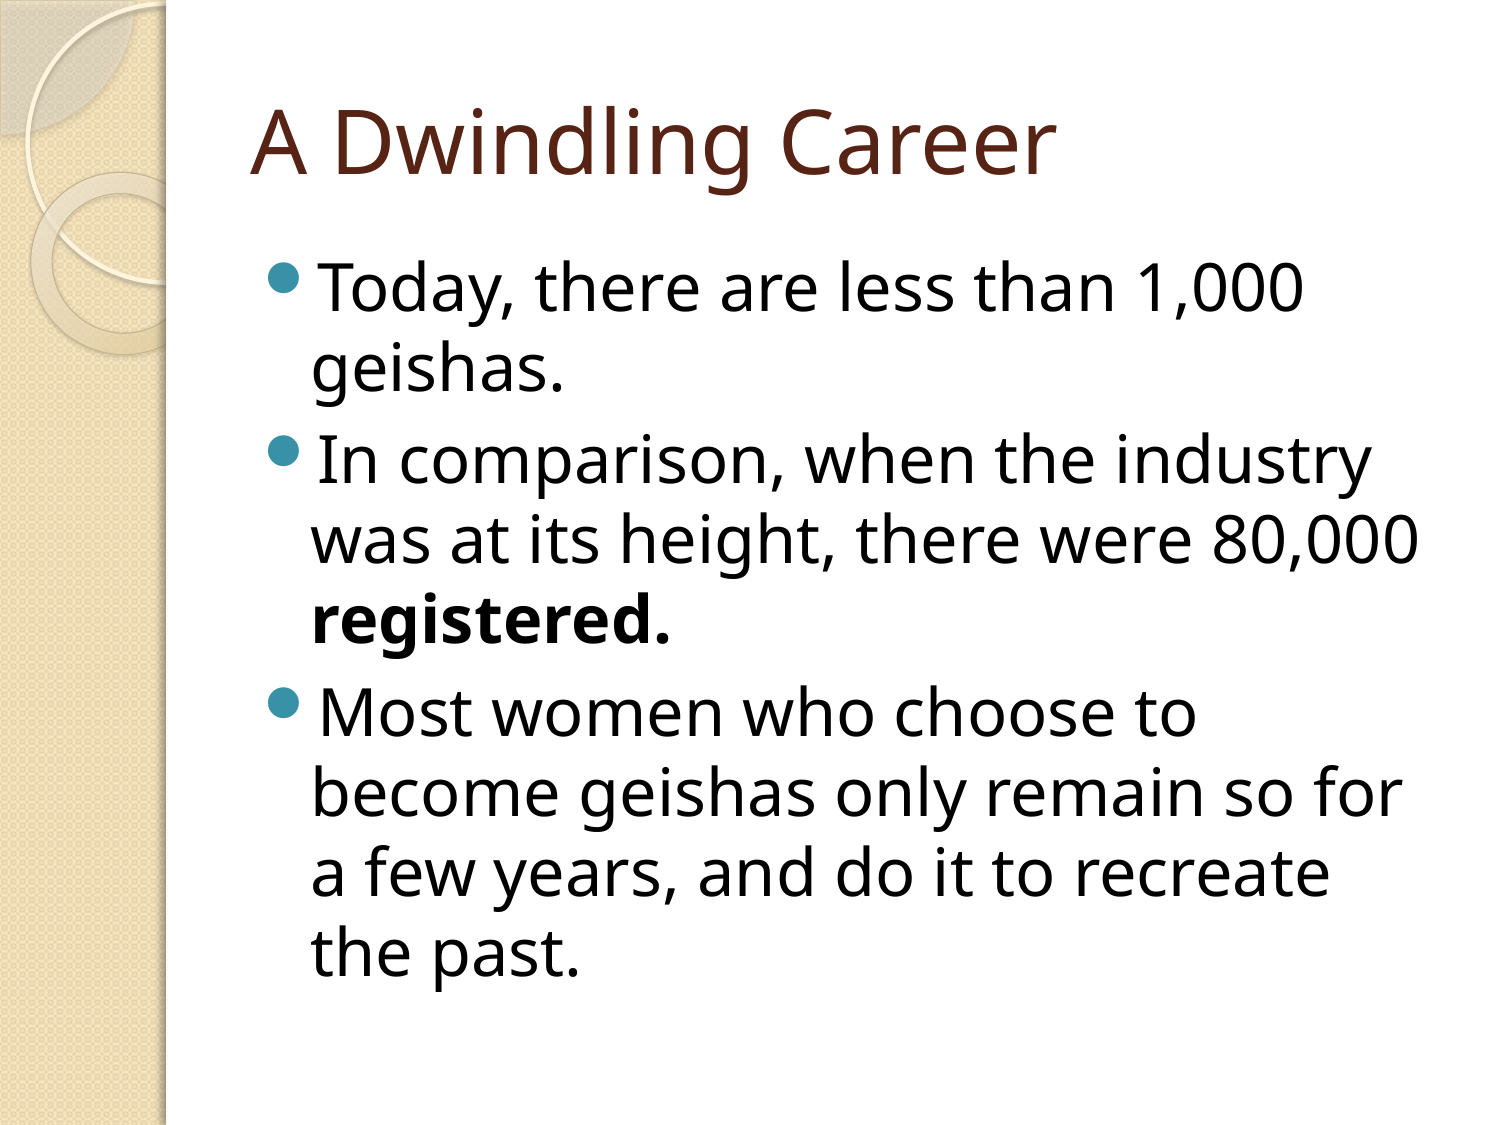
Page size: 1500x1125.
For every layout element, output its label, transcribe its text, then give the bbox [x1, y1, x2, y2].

title A Dwindling Career [235, 45, 1466, 233]
list Today, there are less than 1,000 geishas. In comparison, when the industry was at its height, there were 80,000 registered. Most women who choose to become geishas only remain so for a few years, and do it to recreate the past. [235, 237, 1466, 1025]
